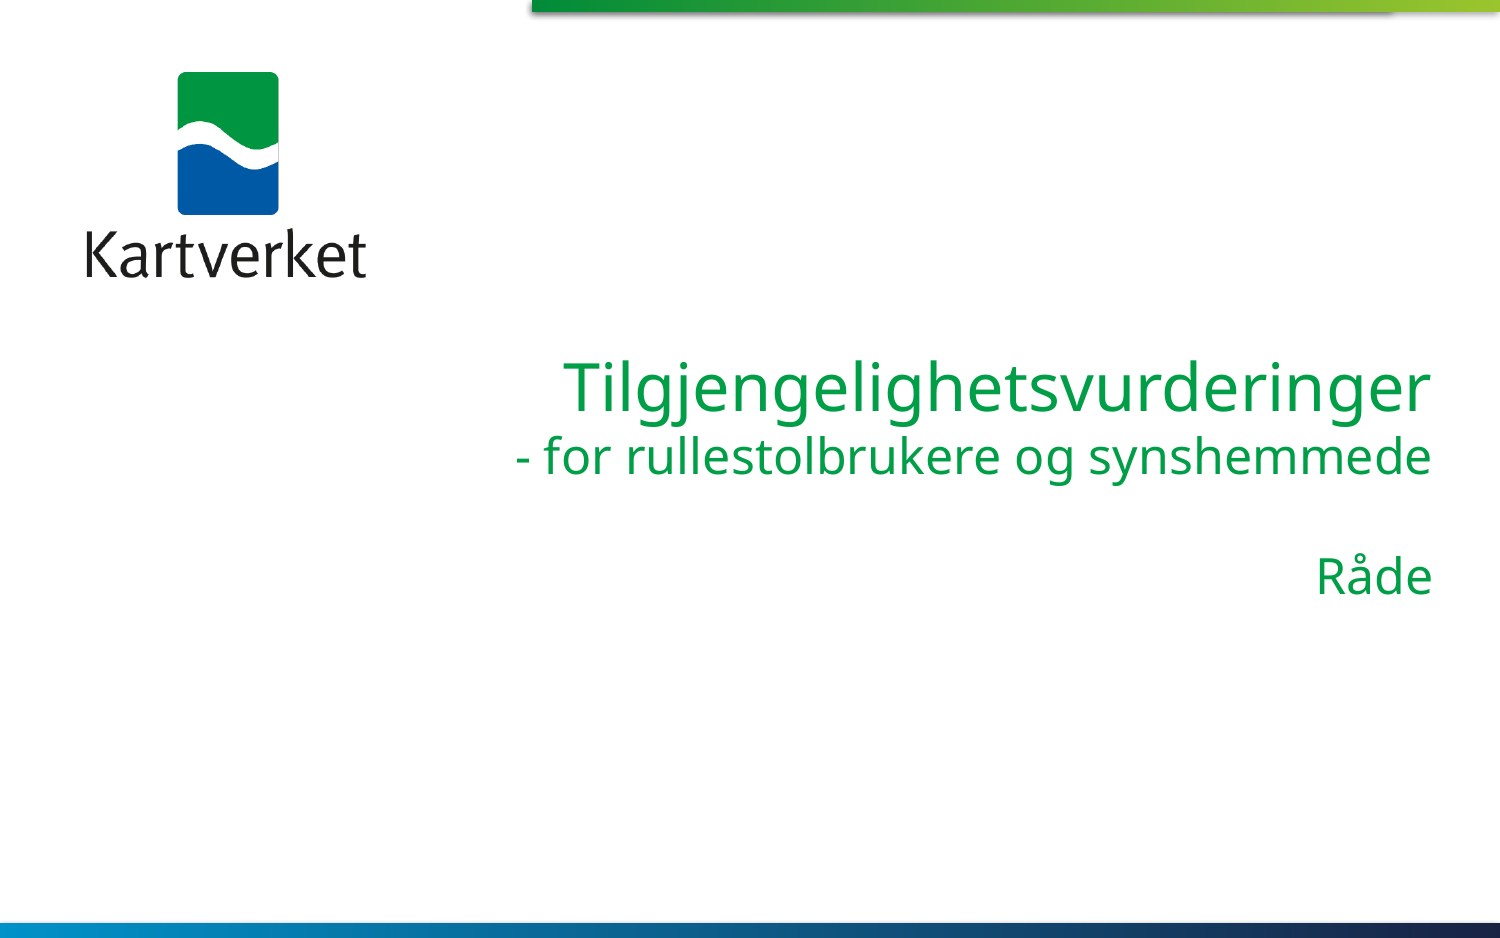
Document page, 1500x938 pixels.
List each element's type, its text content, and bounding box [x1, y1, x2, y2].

text_box Tilgjengelighetsvurderinger - for rullestolbrukere og synshemmede Råde [66, 337, 1449, 613]
